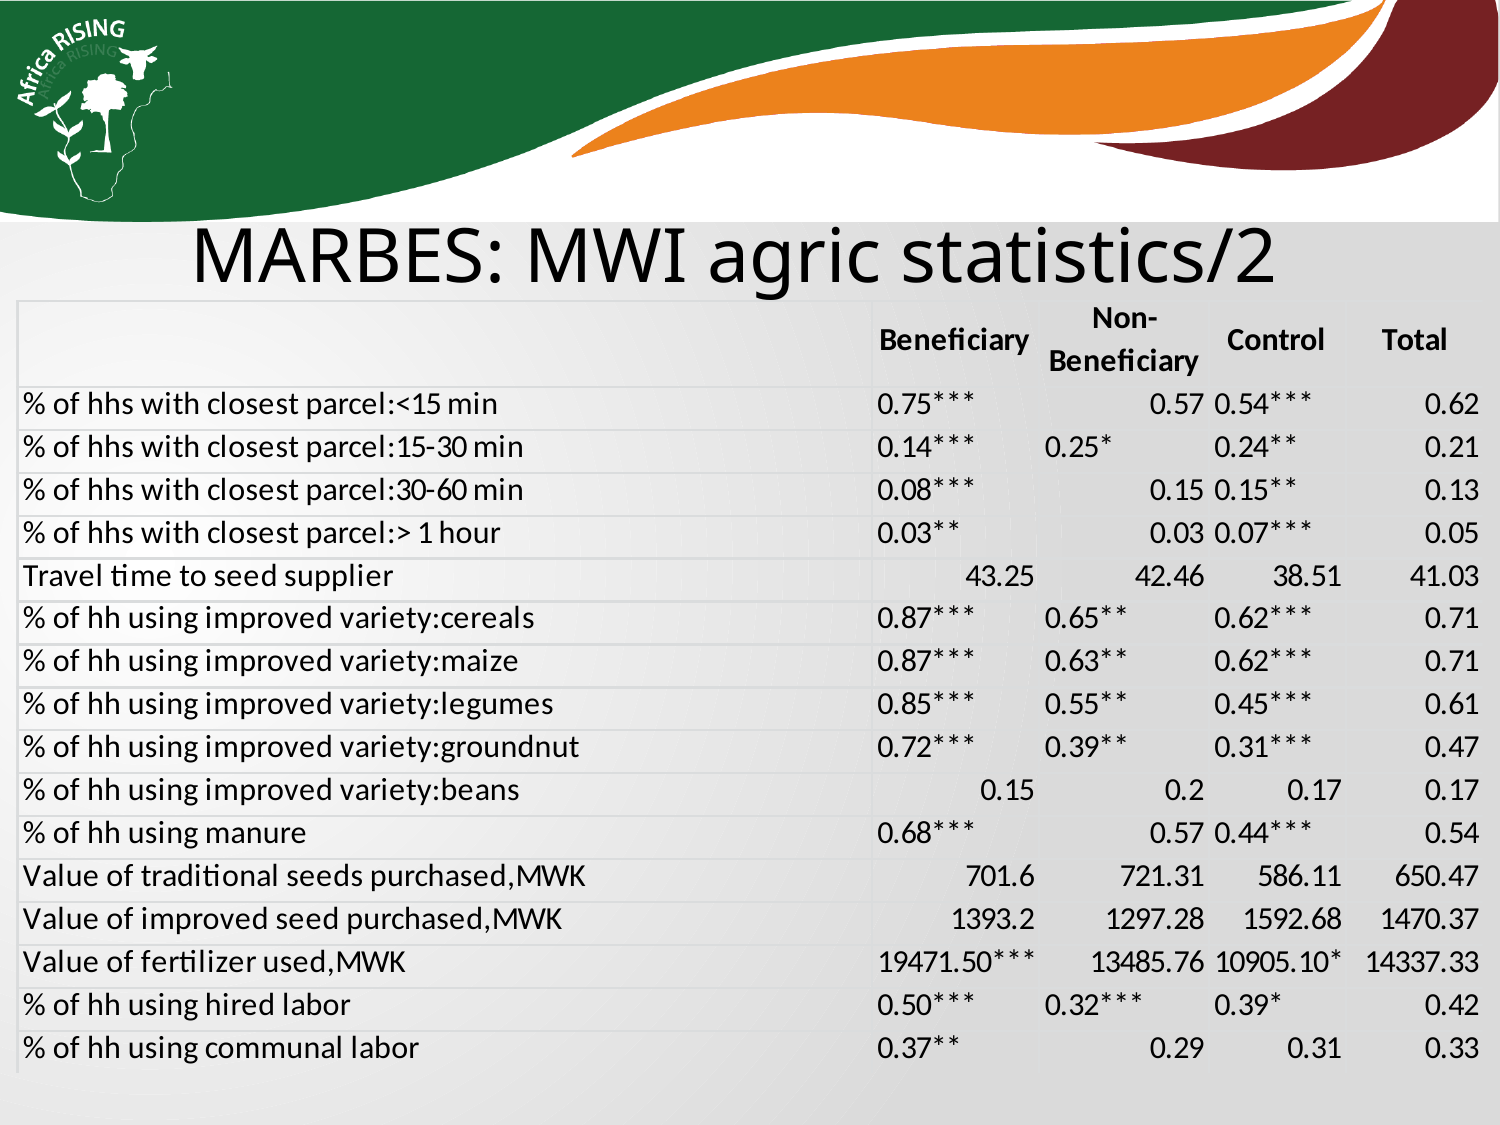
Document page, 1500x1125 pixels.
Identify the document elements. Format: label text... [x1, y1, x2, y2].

picture [15, 299, 1486, 1076]
text_box MARBES: MWI agric statistics/2 [87, 199, 1363, 292]
picture [0, 0, 1499, 222]
